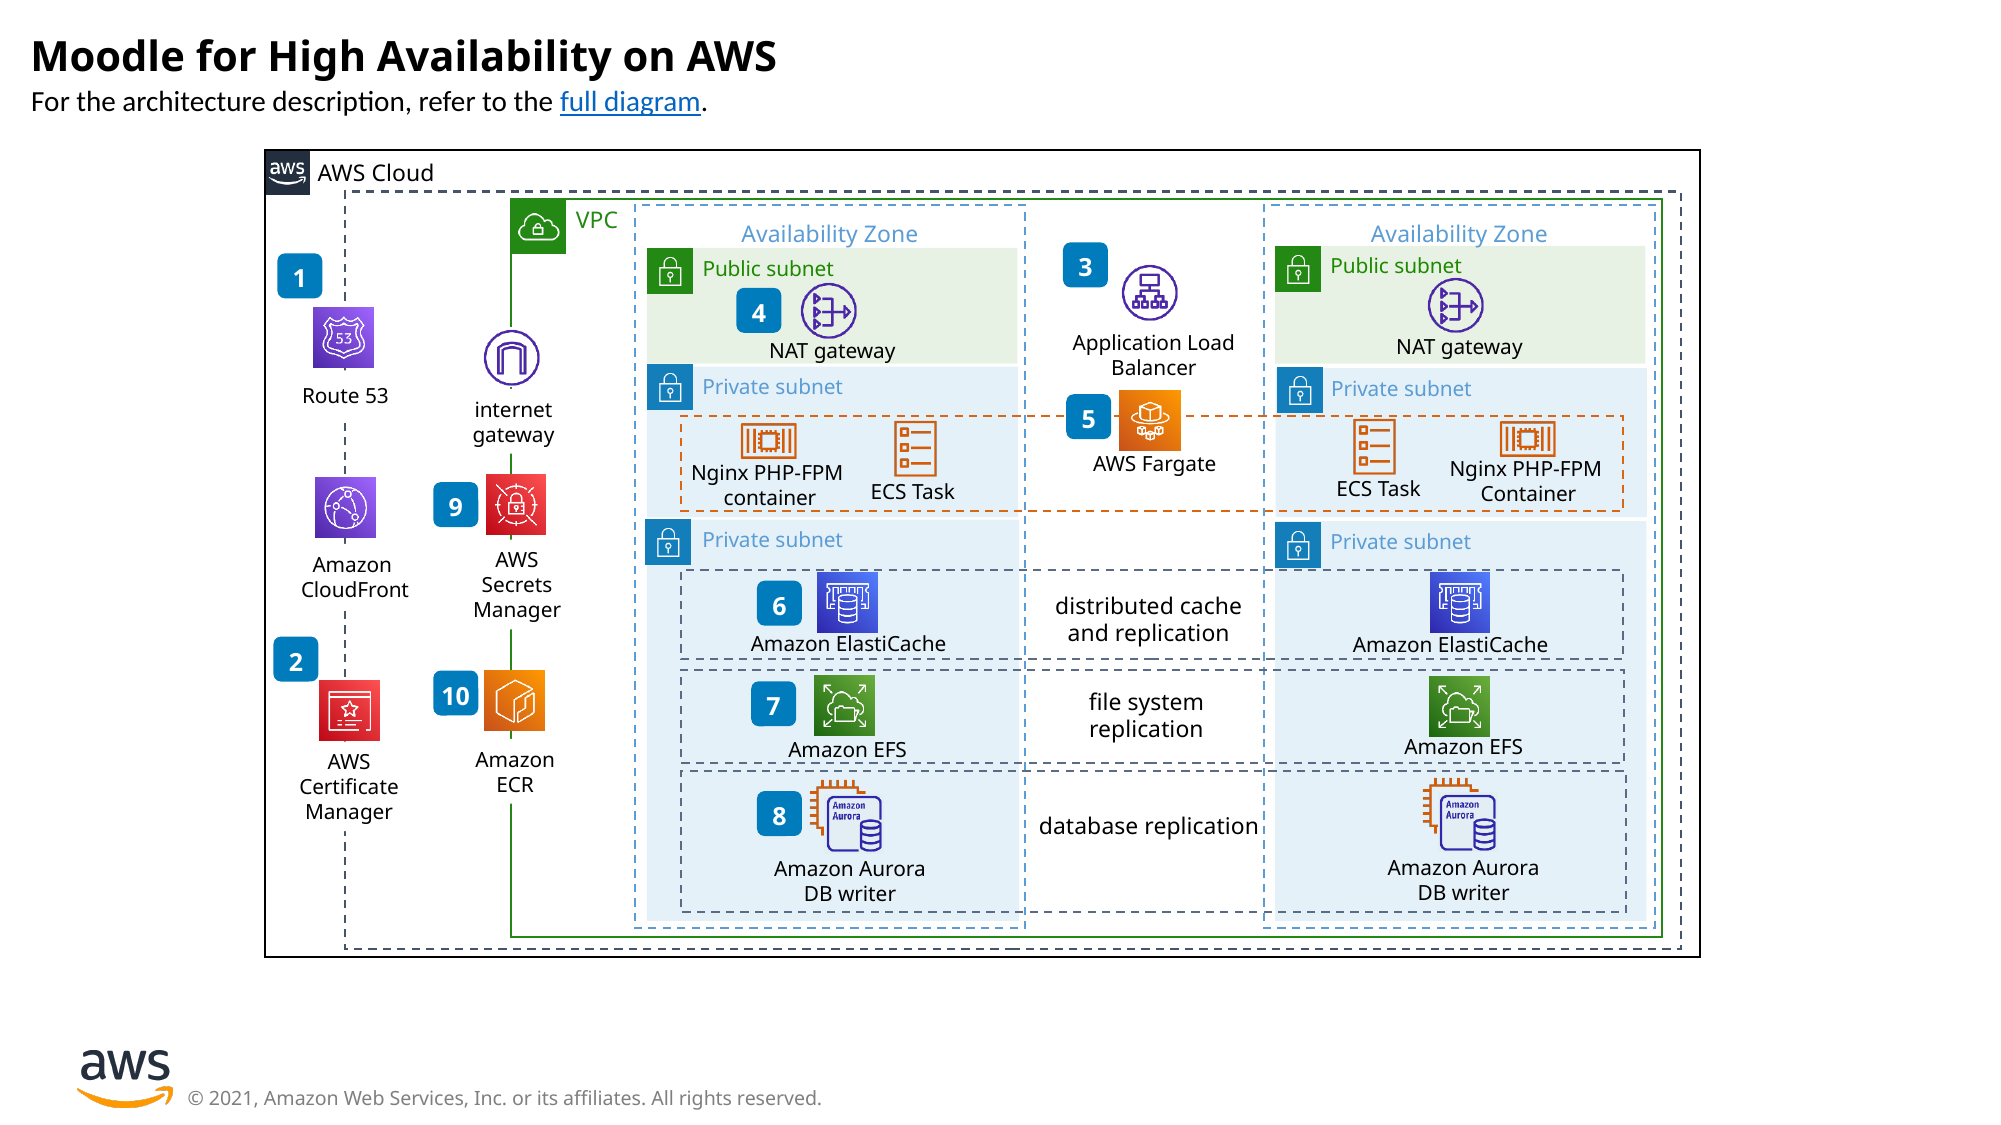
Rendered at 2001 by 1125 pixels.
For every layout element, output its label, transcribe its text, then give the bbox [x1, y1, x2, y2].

picture [1277, 367, 1323, 413]
text_box 5 [1065, 393, 1113, 441]
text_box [291, 307, 400, 426]
picture [738, 410, 799, 471]
picture [645, 519, 691, 566]
picture [885, 418, 946, 479]
picture [798, 280, 859, 341]
picture [485, 474, 546, 535]
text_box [282, 477, 428, 613]
picture [647, 364, 693, 410]
picture [264, 149, 310, 195]
picture [1275, 522, 1321, 568]
text_box Moodle for High Availability on AWS [15, 22, 1045, 87]
picture [1344, 416, 1405, 477]
picture [1497, 408, 1558, 469]
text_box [454, 312, 628, 455]
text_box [710, 777, 990, 915]
text_box [264, 149, 1701, 958]
text_box 9 [432, 481, 480, 529]
text_box 3 [1061, 241, 1109, 262]
text_box 1 [276, 252, 324, 300]
picture [76, 1050, 173, 1108]
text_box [646, 247, 1018, 364]
picture [484, 670, 545, 731]
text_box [263, 680, 435, 833]
text_box 2 [272, 635, 320, 680]
text_box © 2021, Amazon Web Services, Inc. or its affiliates. All rights reserved. [187, 1085, 850, 1110]
picture [511, 199, 566, 254]
picture [1119, 390, 1181, 451]
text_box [646, 519, 1020, 921]
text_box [719, 572, 978, 664]
text_box 10 [432, 669, 480, 717]
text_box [718, 675, 977, 770]
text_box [1020, 262, 1288, 389]
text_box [1357, 274, 1561, 368]
picture [1420, 775, 1498, 853]
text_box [1334, 676, 1593, 767]
text_box For the architecture description, refer to the full diagram. [16, 75, 815, 125]
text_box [1321, 572, 1580, 665]
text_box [1274, 245, 1646, 364]
